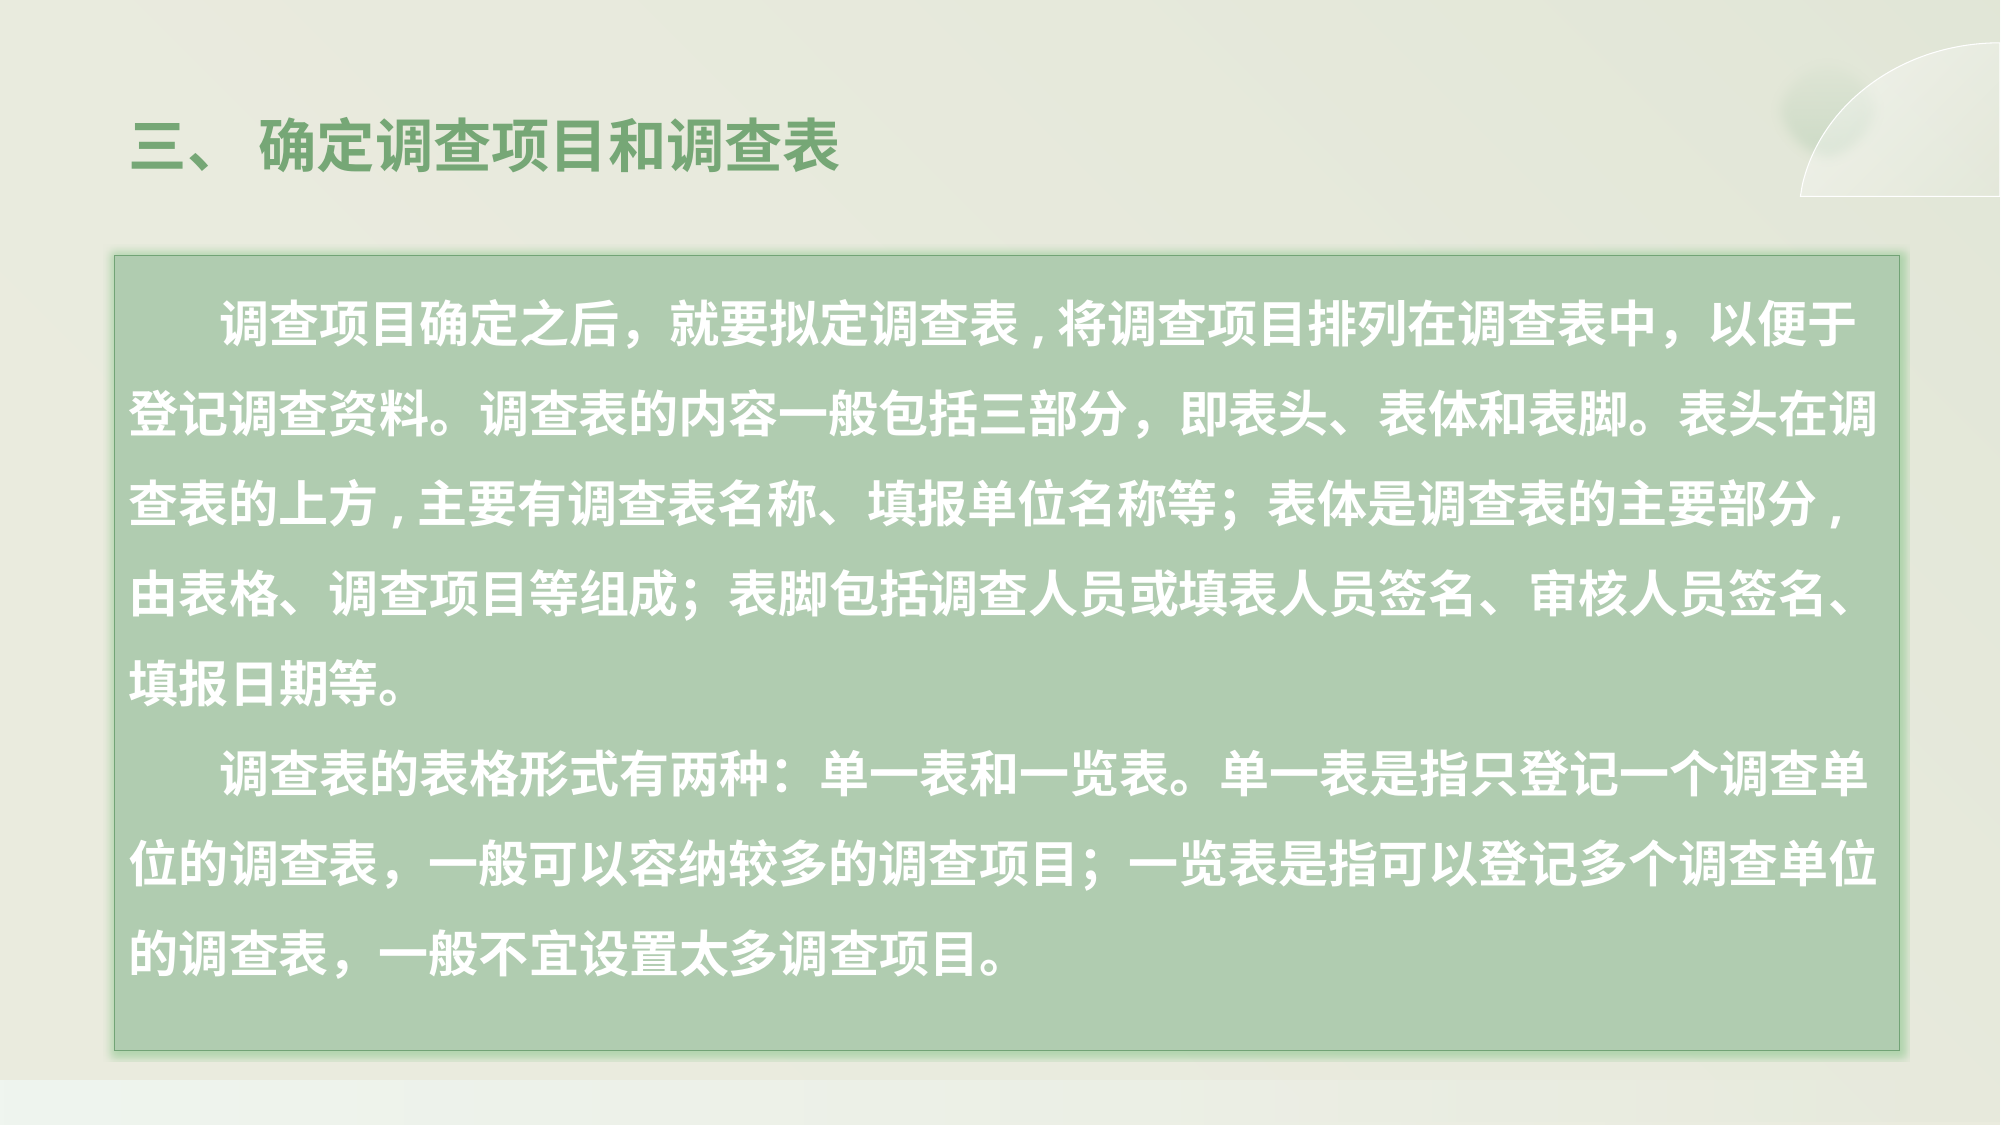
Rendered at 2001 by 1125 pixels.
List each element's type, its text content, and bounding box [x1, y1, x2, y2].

text_box 调查项目确定之后，就要拟定调查表,将调查项目排列在调查表中，以便于登记调查资料。调查表的内容一般包括三部分，即表头、表体和表脚。表头在调查表的上方,主要有调查表名称、填报单位名称等；表体是调查表的主要部分,由表格、调查项目等组成；表脚包括调查人员或填表人员签名、审核人员签名、填报日期等。 调查表的表格形式有两种：单一表和一览表。单一表是指只登记一个调查单位的调查表，一般可以容纳较多的调查项目；一览表是指可以登记多个调查单位的调查表，一般不宜设置太多调查项目。 [114, 255, 1900, 1051]
text_box 三、 确定调查项目和调查表 [114, 73, 1103, 224]
text_box [1179, 345, 1846, 496]
